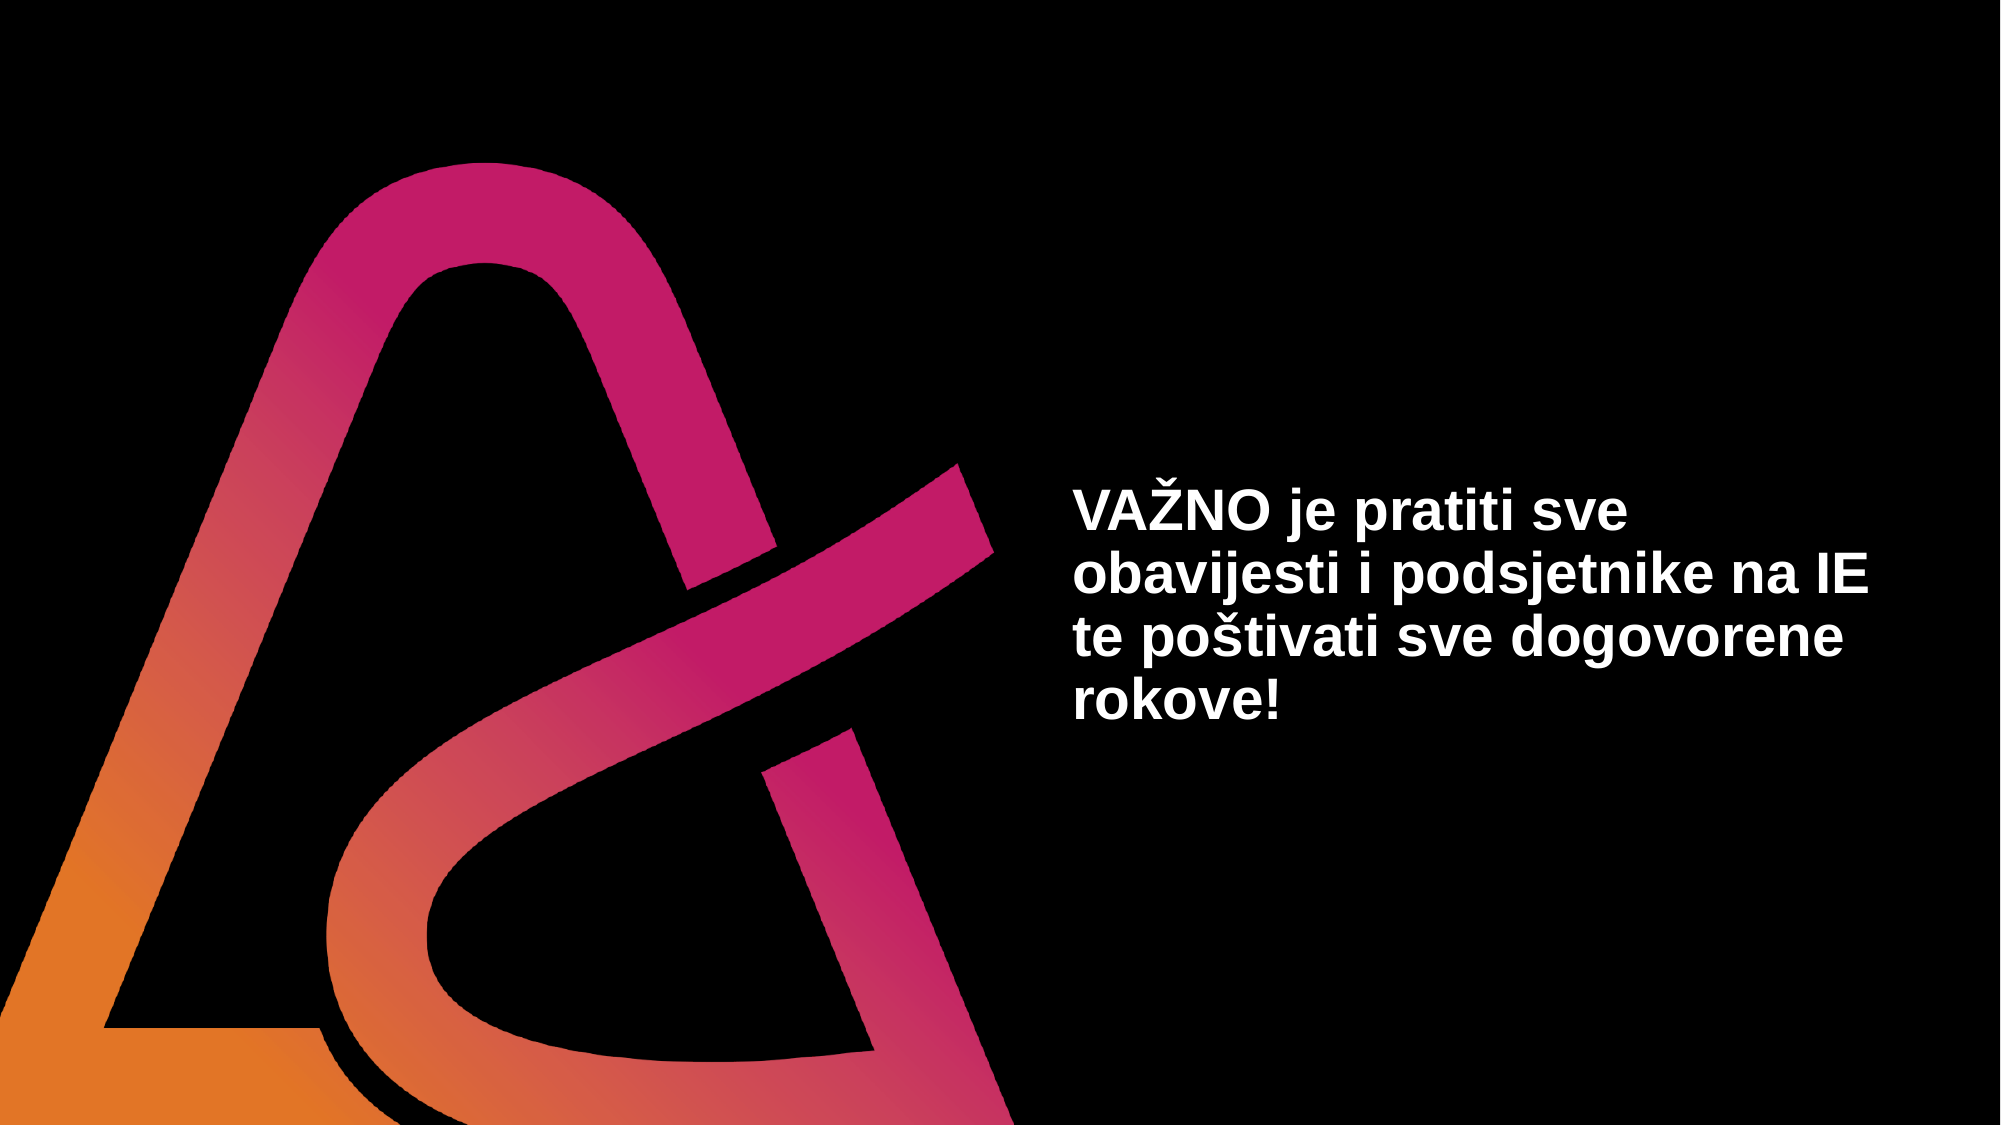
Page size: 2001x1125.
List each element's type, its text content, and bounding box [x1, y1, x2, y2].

title VAŽNO je pratiti sve obavijesti i podsjetnike na IE te poštivati sve dogovorene rokove! [1057, 468, 1906, 744]
picture [0, 143, 1015, 1125]
